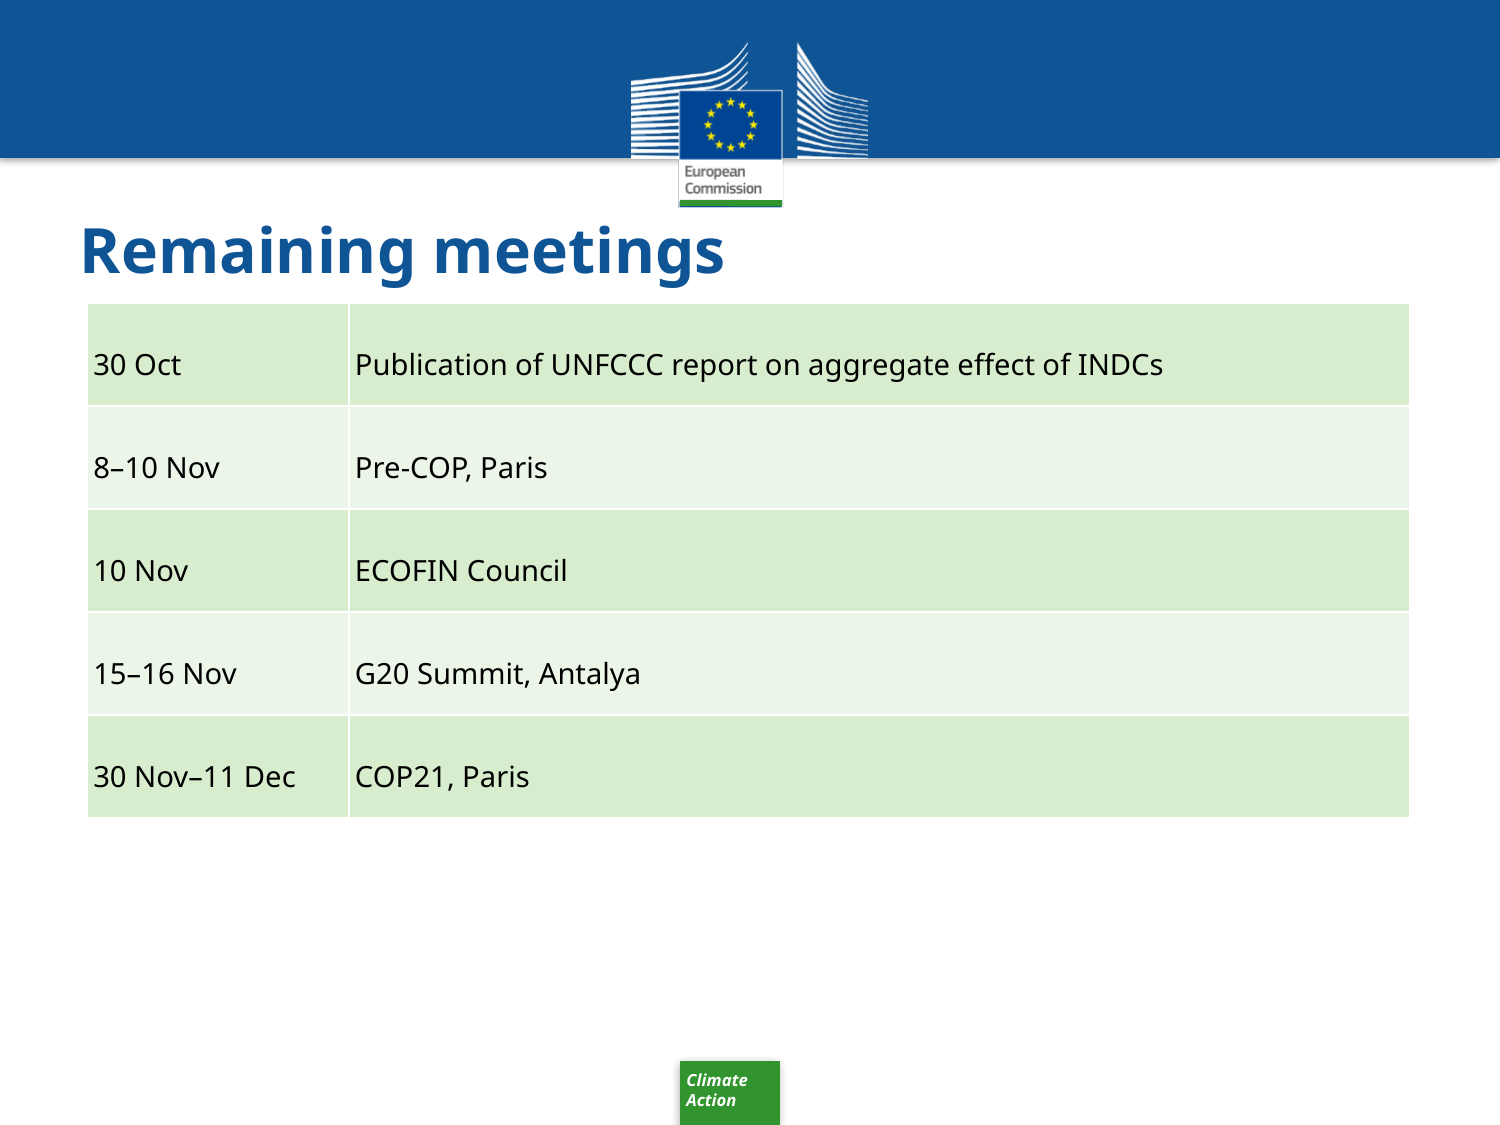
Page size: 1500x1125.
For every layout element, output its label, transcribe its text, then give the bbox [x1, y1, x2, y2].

table_cell Pre-COP, Paris [350, 407, 1409, 508]
table_cell 8–10 Nov [88, 407, 348, 508]
table_cell 15–16 Nov [88, 613, 348, 714]
picture [631, 42, 868, 172]
table_header Publication of UNFCCC report on aggregate effect of INDCs [350, 304, 1409, 405]
table_cell COP21, Paris [350, 716, 1409, 817]
table_cell G20 Summit, Antalya [350, 613, 1409, 714]
table_cell 30 Nov–11 Dec [88, 716, 348, 817]
title Remaining meetings [64, 172, 1415, 326]
table_header 30 Oct [88, 304, 348, 405]
table_cell ECOFIN Council [350, 510, 1409, 611]
table_cell 10 Nov [88, 510, 348, 611]
